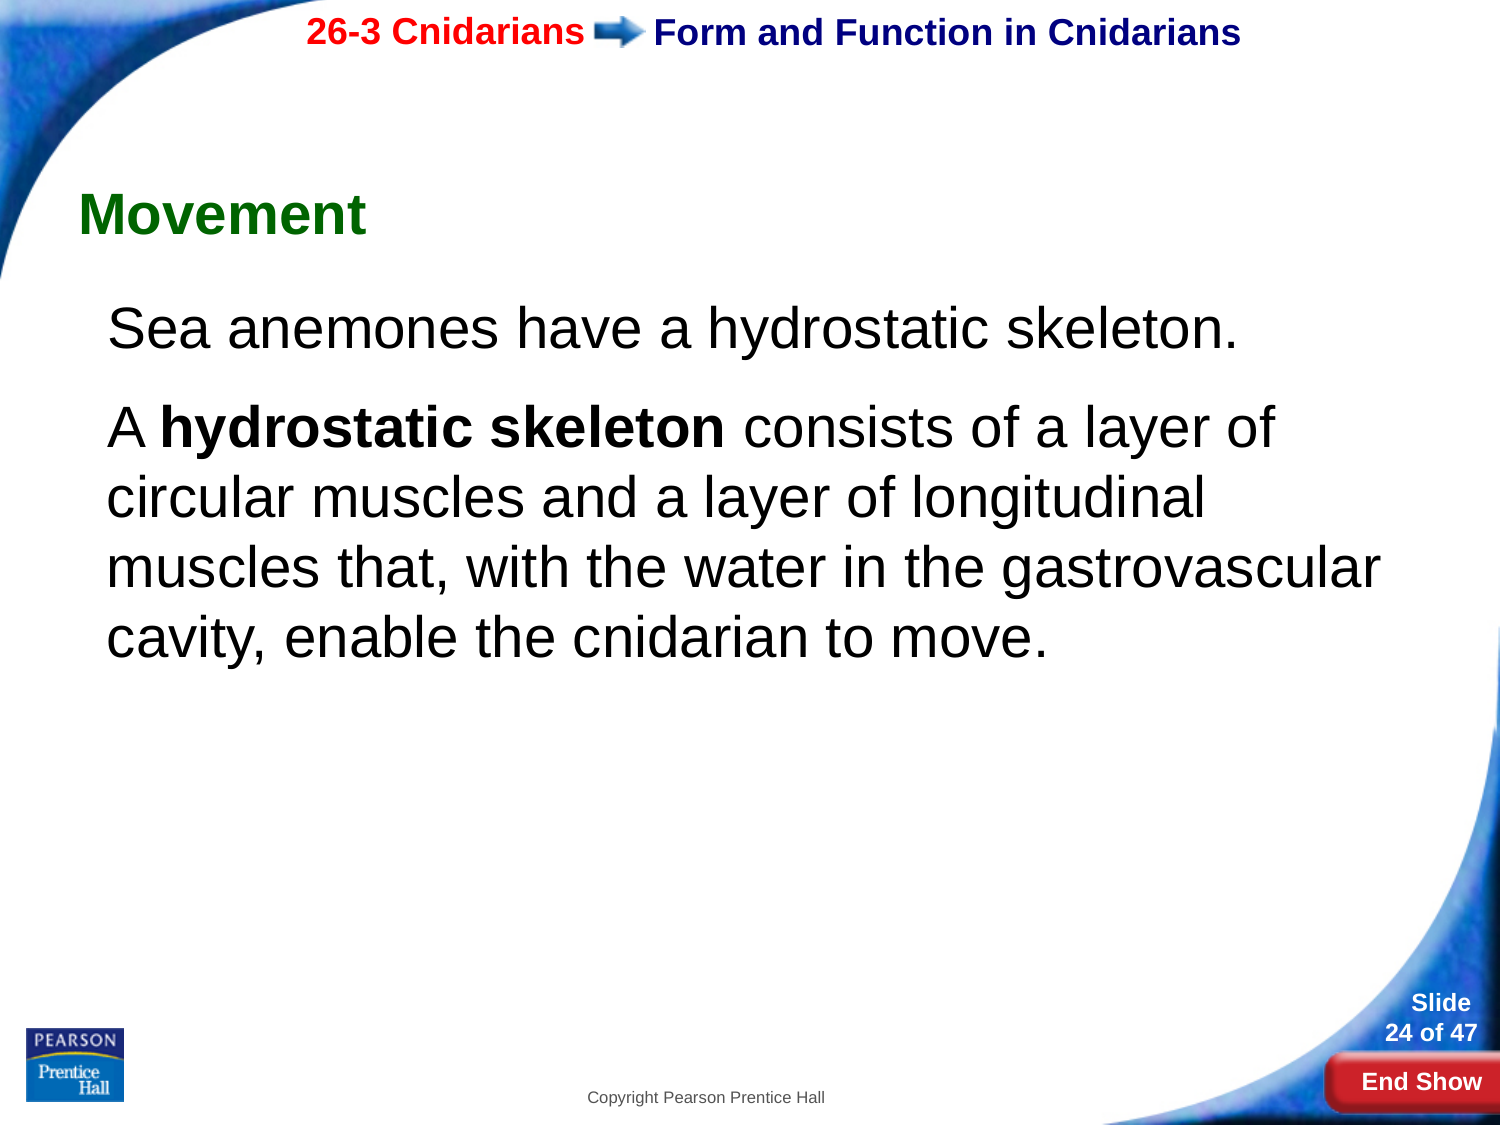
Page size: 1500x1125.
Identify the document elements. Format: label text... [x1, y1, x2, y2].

picture [0, 0, 1500, 1125]
footer Copyright Pearson Prentice Hall [468, 1078, 945, 1105]
title Form and Function in Cnidarians [638, 0, 1308, 76]
list Movement Sea anemones have a hydrostatic skeleton. A hydrostatic skeleton consists of a layer of circular muscles and a layer of longitudinal muscles that, with the water in the gastrovascular cavity, enable the cnidarian to move. [44, 179, 1448, 976]
